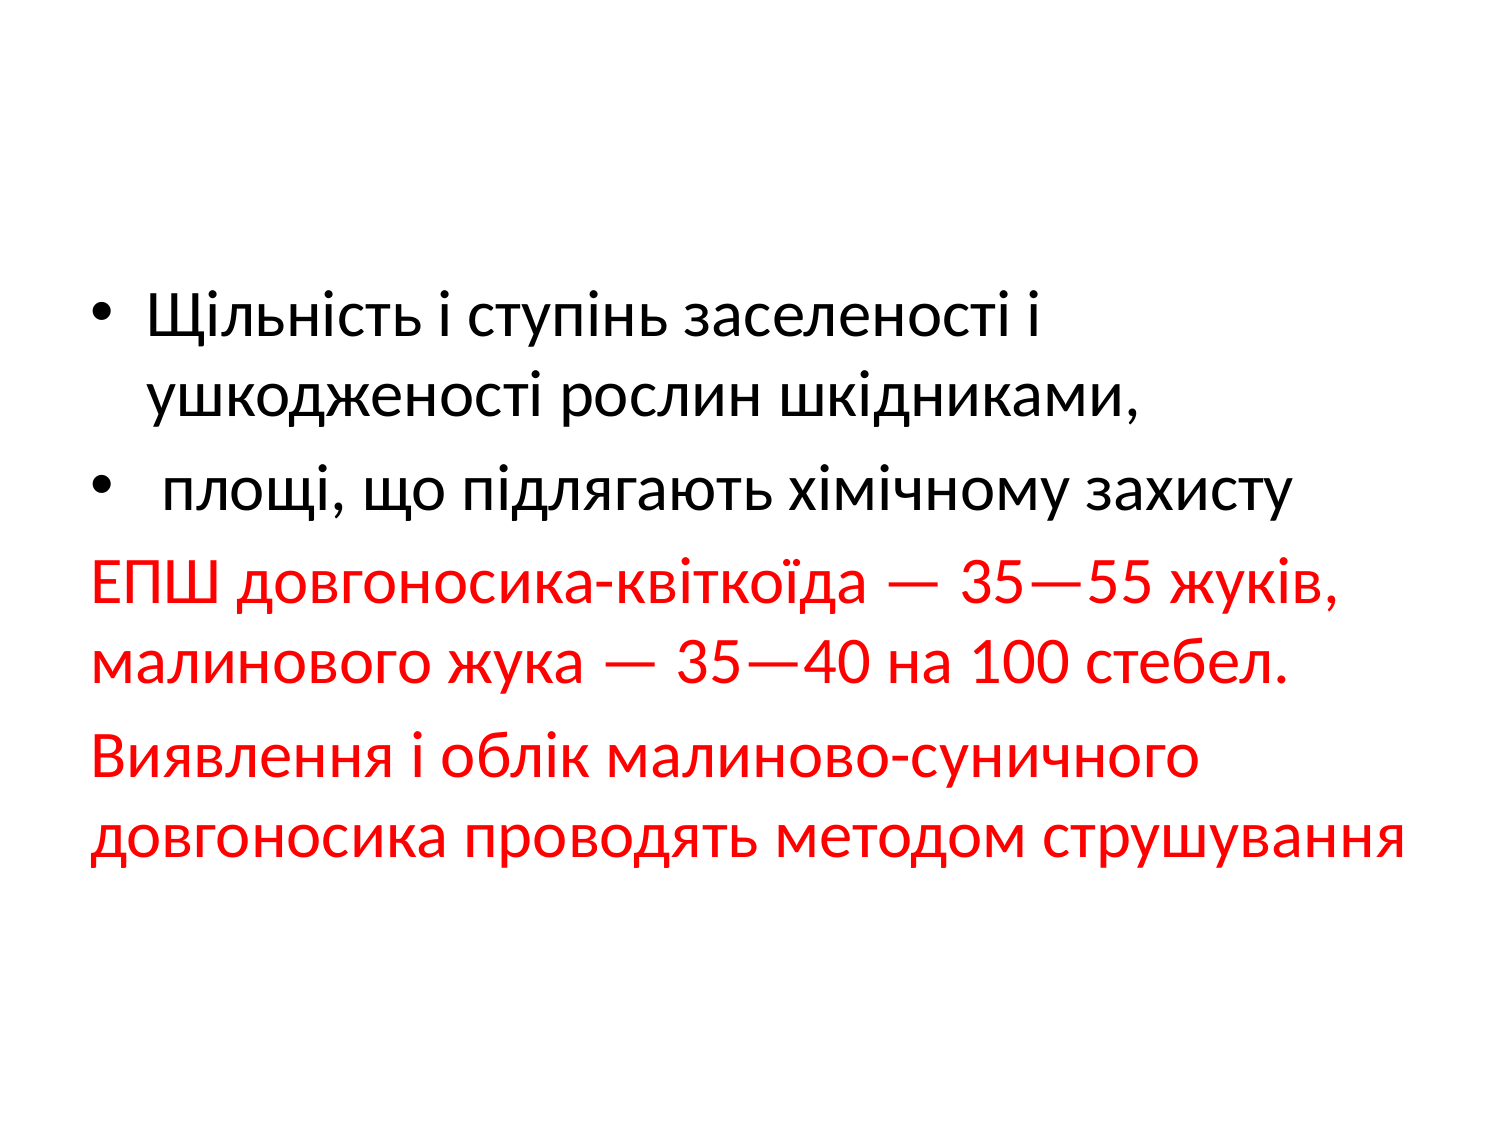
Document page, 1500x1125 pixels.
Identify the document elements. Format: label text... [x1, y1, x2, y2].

list Щільність і ступінь заселеності і ушкодженості рослин шкідниками, площі, що підлягають хімічному захисту ЕПШ довгоносика-квіткоїда — 35—55 жуків, малинового жука — 35—40 на 100 стебел. Виявлення і облік малиново-суничного довгоносика проводять методом струшування [75, 262, 1425, 1005]
